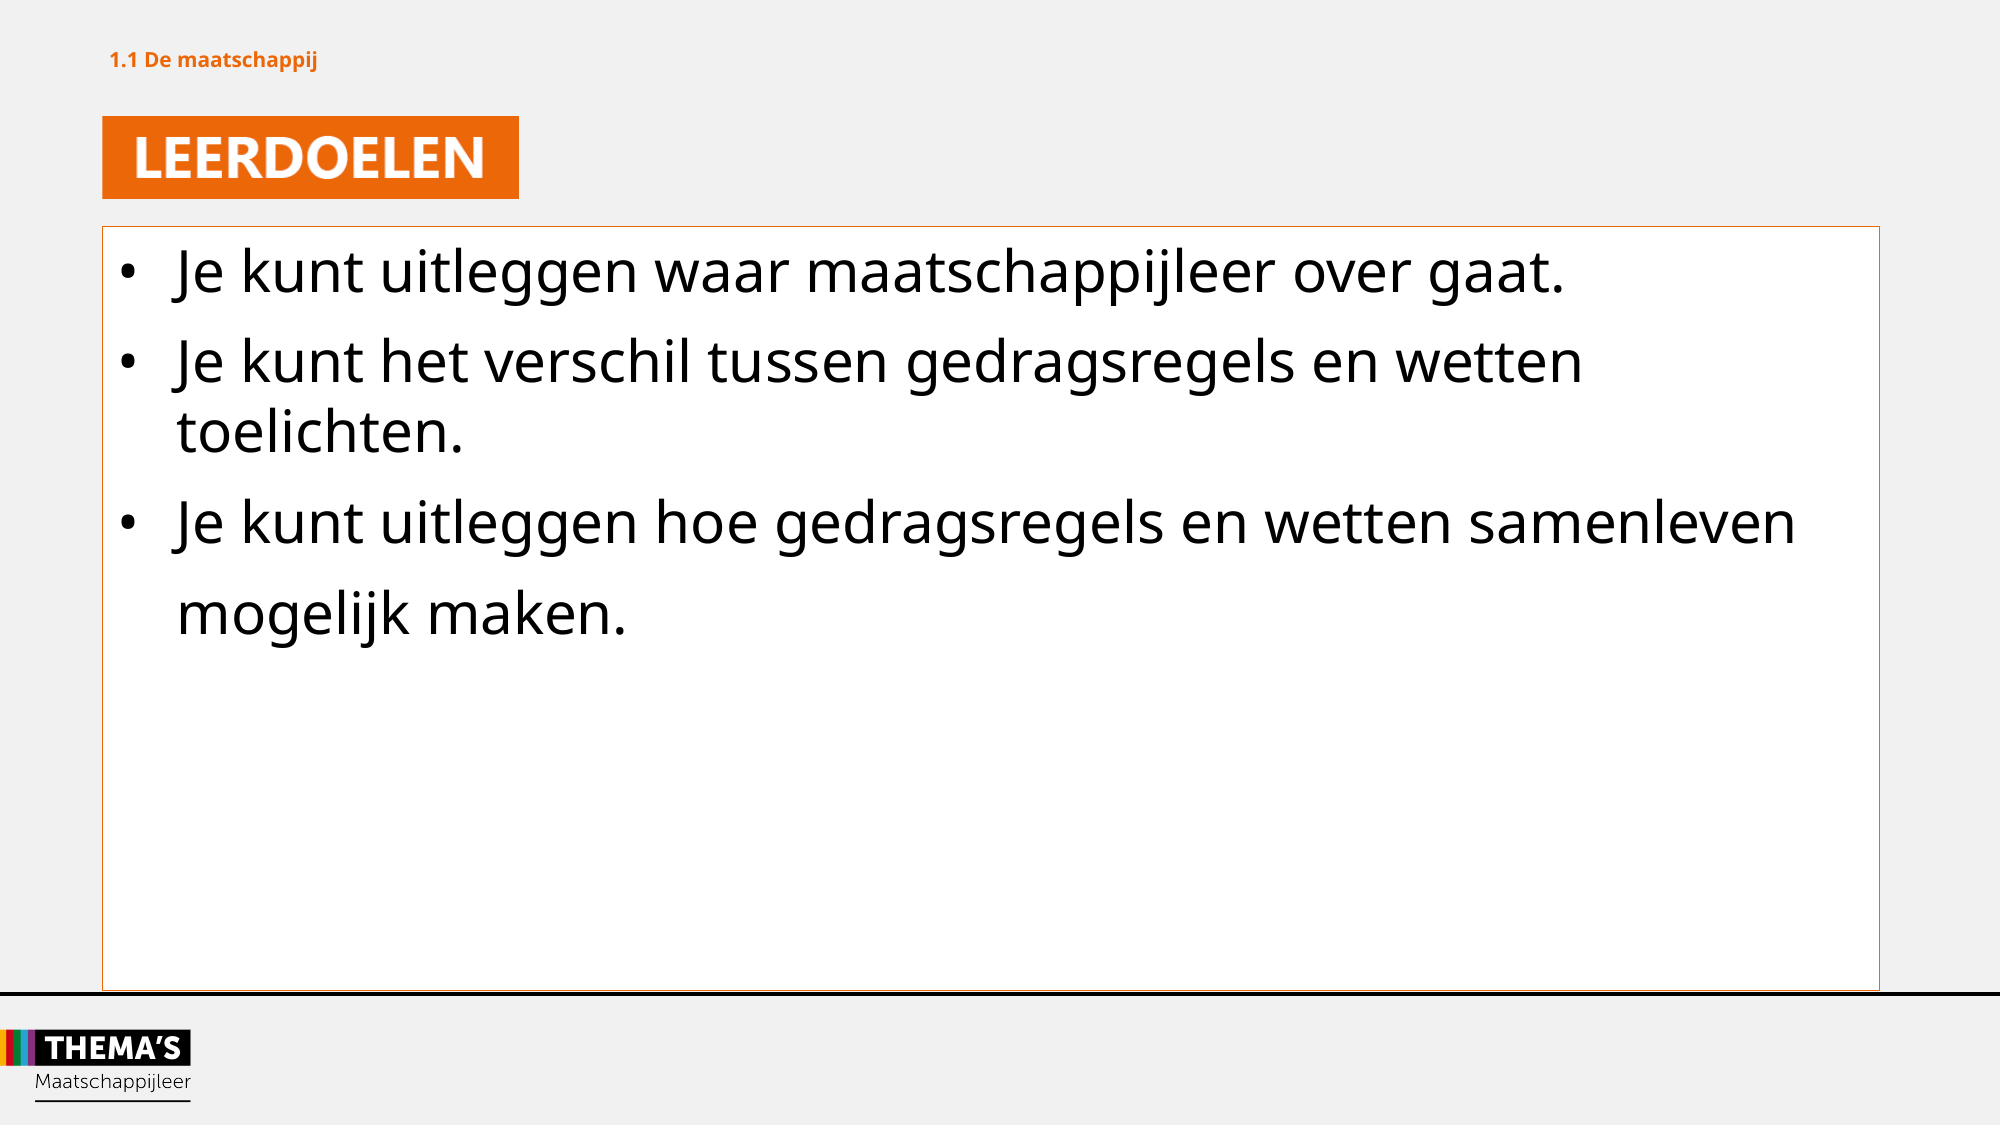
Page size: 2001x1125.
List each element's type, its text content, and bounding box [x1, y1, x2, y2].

picture [0, 993, 203, 1125]
list • Je kunt uitleggen waar maatschappijleer over gaat. • Je kunt het verschil tussen gedragsregels en wetten toelichten. • Je kunt uitleggen hoe gedragsregels en wetten samenleven mogelijk maken. [102, 226, 1880, 991]
list 1.1 De maatschappij [94, 33, 941, 88]
